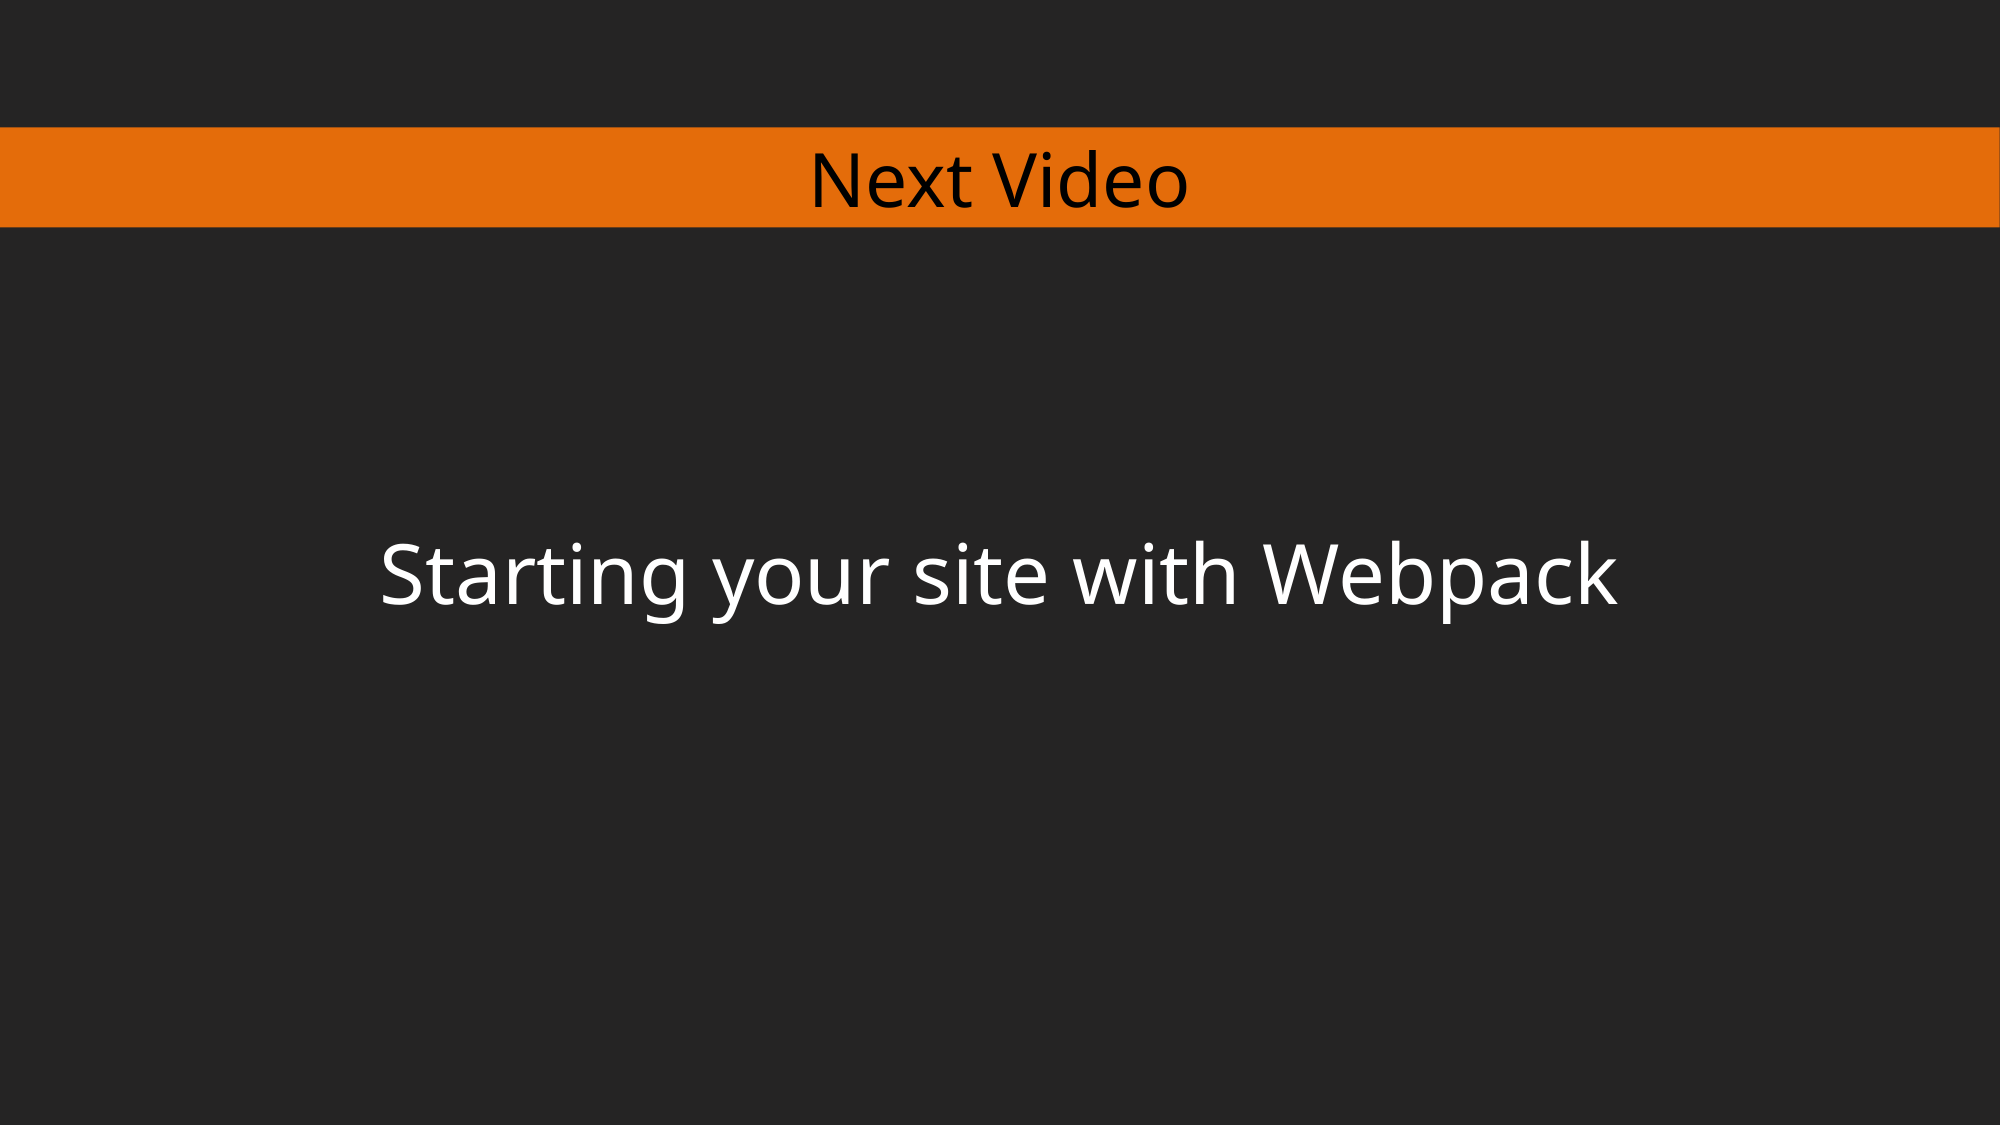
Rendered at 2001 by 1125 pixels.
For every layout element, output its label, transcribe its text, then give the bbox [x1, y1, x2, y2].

text_box Starting your site with Webpack [87, 512, 1913, 631]
text_box Next Video [0, 127, 2000, 228]
